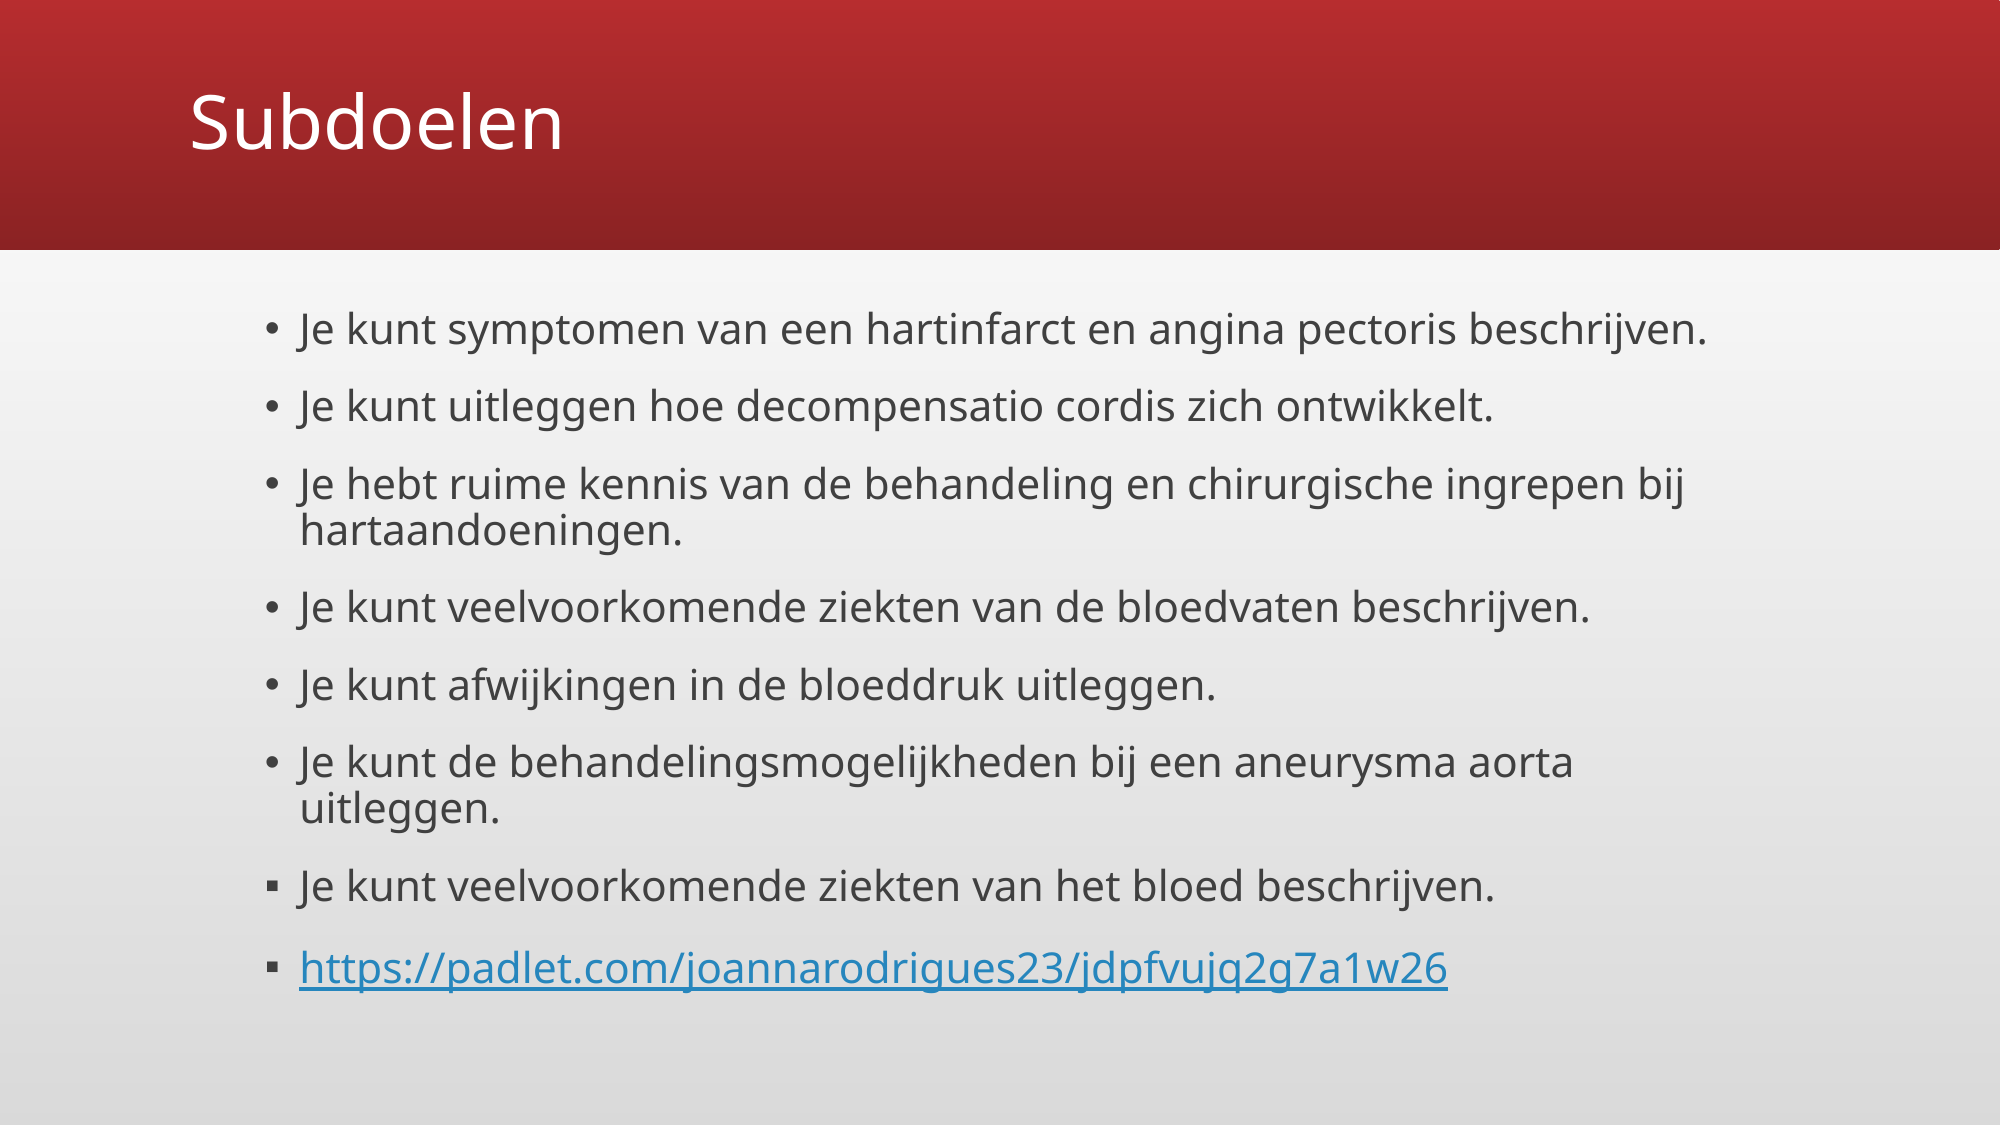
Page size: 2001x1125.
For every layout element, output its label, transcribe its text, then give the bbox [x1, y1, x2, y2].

list Je kunt symptomen van een hartinfarct en angina pectoris beschrijven. Je kunt uitleggen hoe decompensatio cordis zich ontwikkelt. Je hebt ruime kennis van de behandeling en chirurgische ingrepen bij hartaandoeningen. Je kunt veelvoorkomende ziekten van de bloedvaten beschrijven. Je kunt afwijkingen in de bloeddruk uitleggen. Je kunt de behandelingsmogelijkheden bij een aneurysma aorta uitleggen. Je kunt veelvoorkomende ziekten van het bloed beschrijven. https://padlet.com/joannarodrigues23/jdpfvujq2g7a1w26 [249, 299, 1750, 1050]
title Subdoelen [174, 16, 1825, 234]
